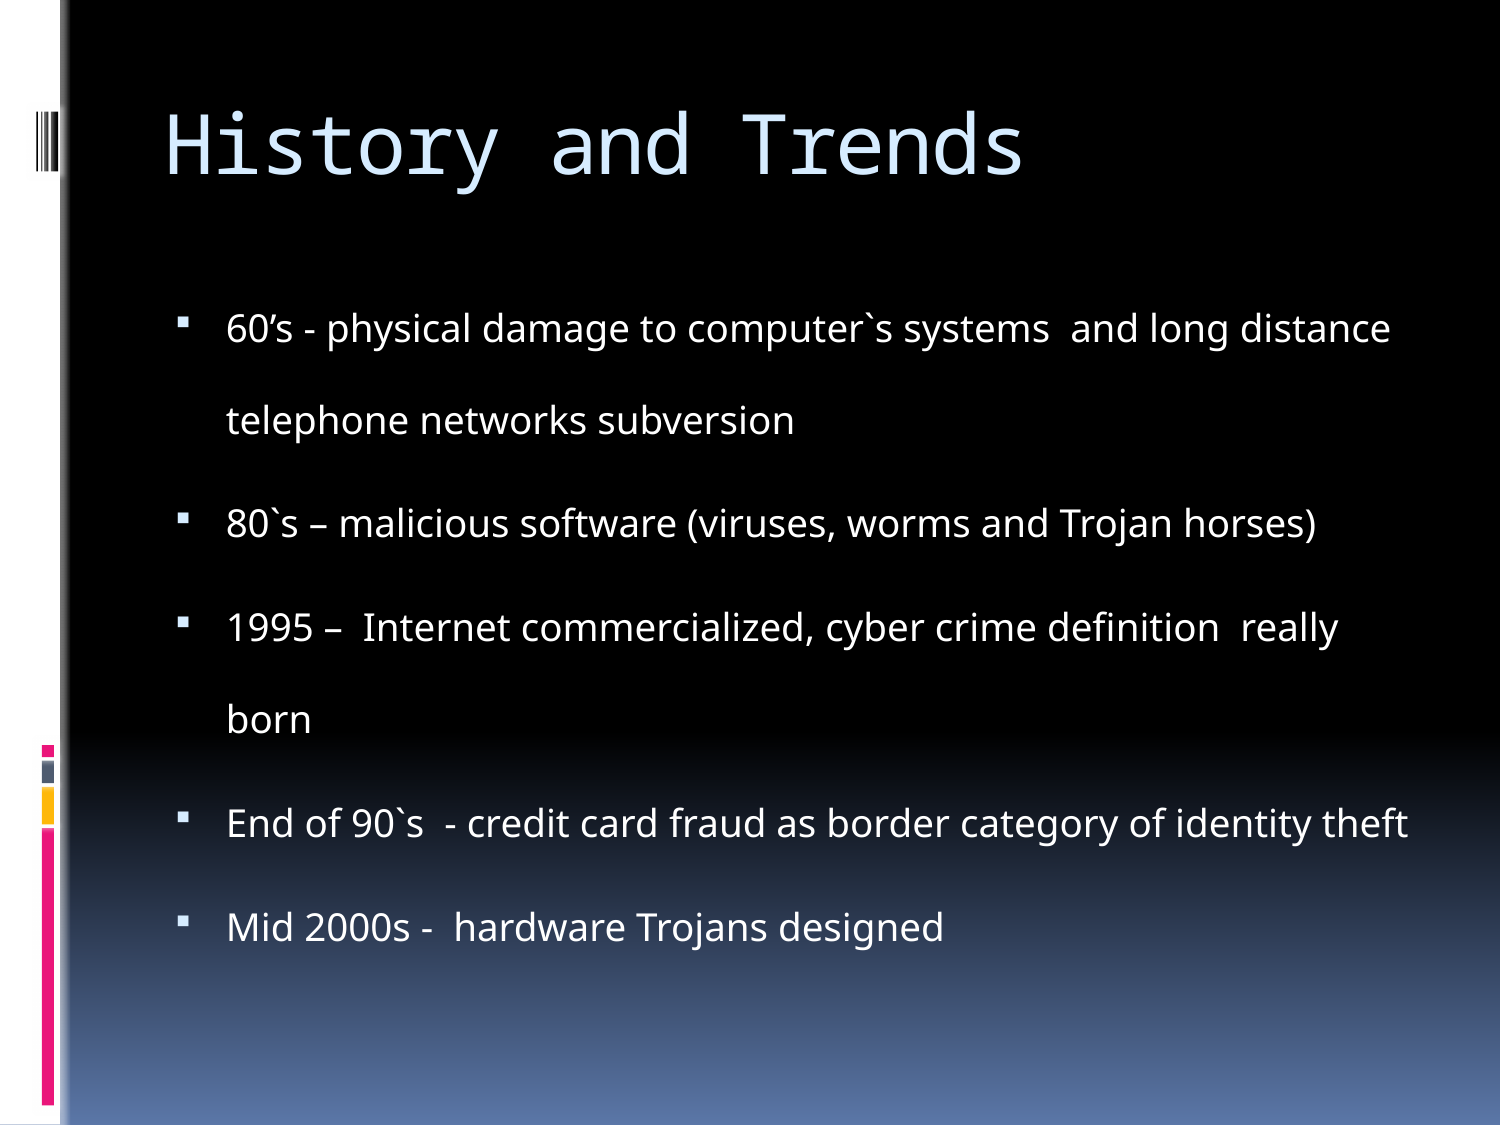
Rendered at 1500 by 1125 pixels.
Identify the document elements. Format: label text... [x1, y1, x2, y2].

title History and Trends [150, 83, 1425, 234]
list 60’s - physical damage to computer`s systems and long distance telephone networks subversion 80`s – malicious software (viruses, worms and Trojan horses) 1995 – Internet commercialized, cyber crime definition really born End of 90`s - credit card fraud as border category of identity theft Mid 2000s - hardware Trojans designed [150, 249, 1425, 1043]
